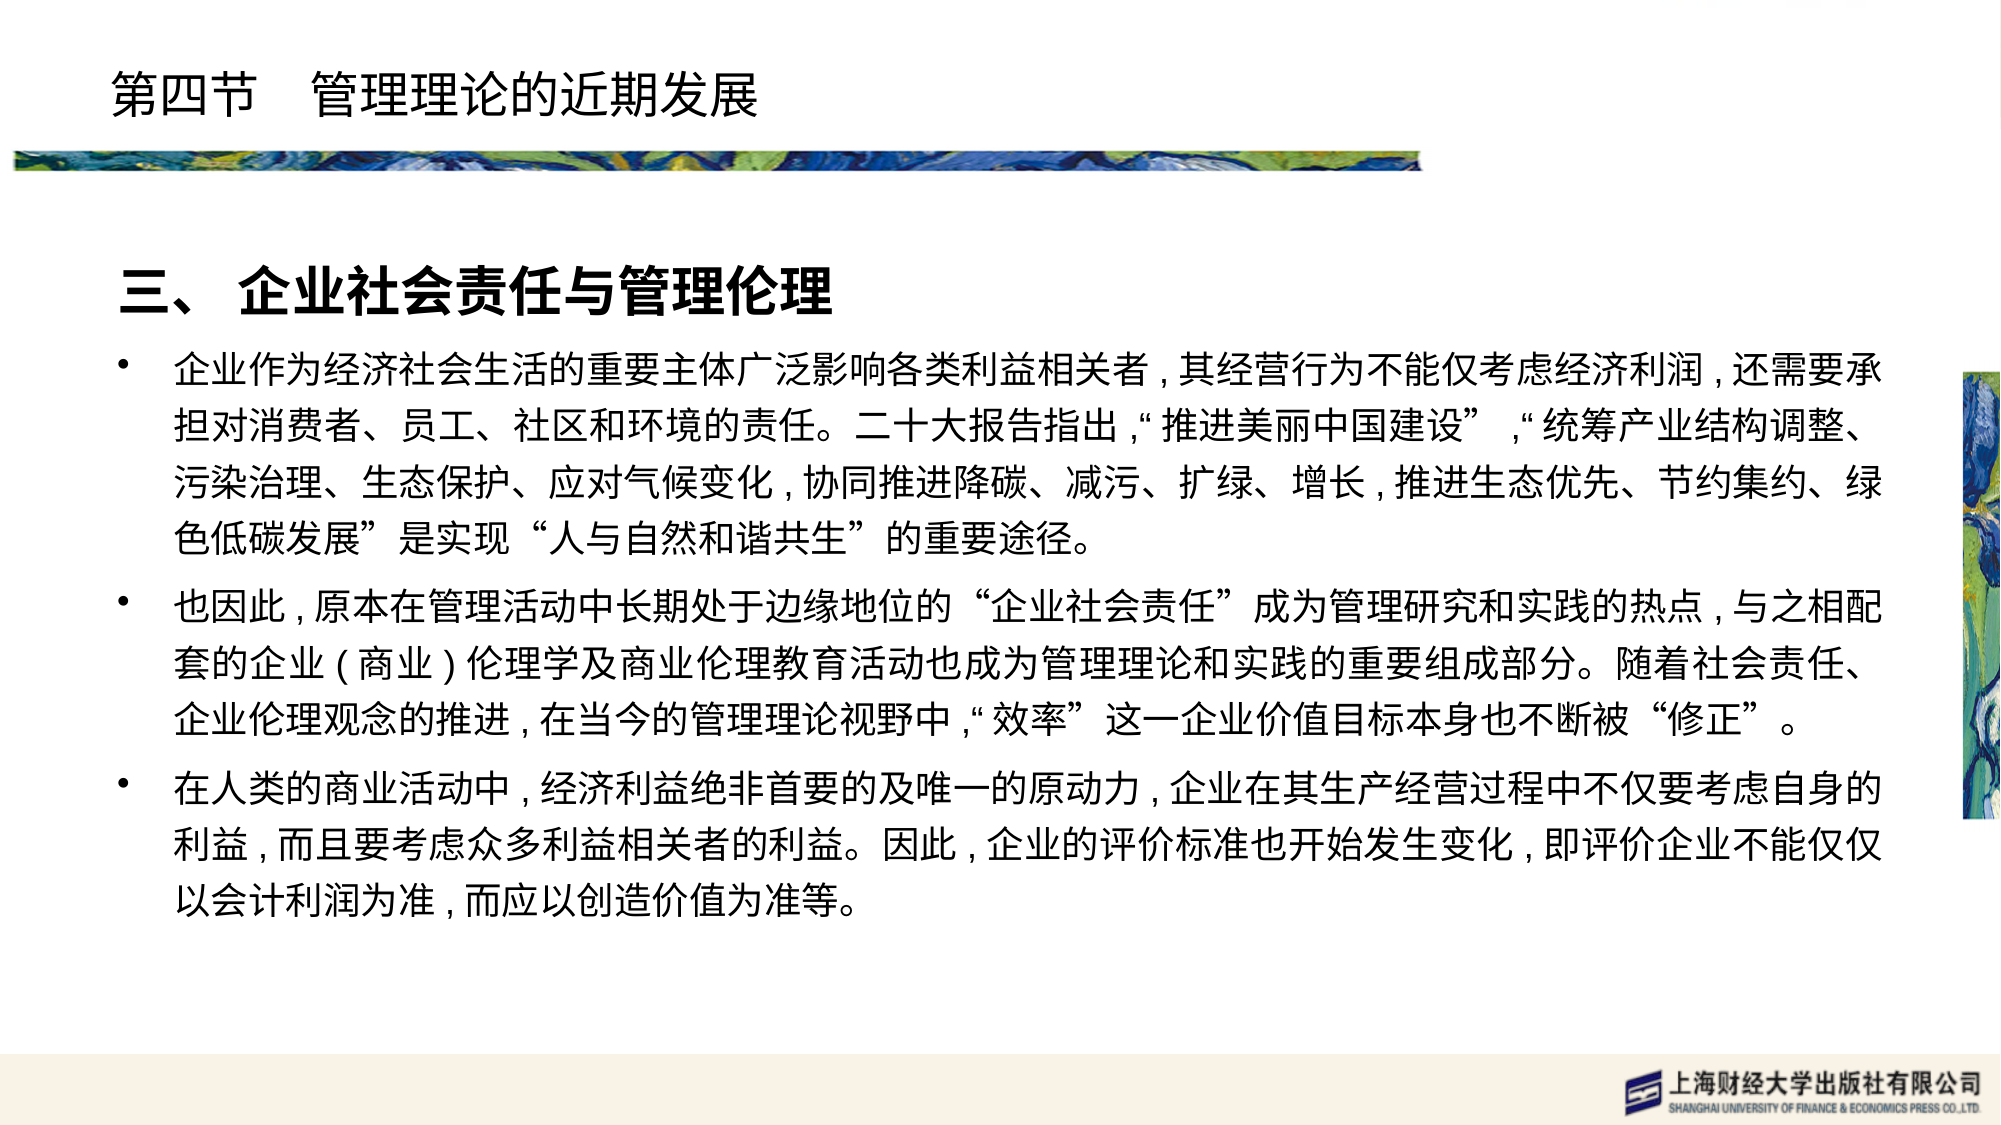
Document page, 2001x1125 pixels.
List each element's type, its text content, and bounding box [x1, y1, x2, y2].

picture [0, 0, 2001, 1125]
list 三、 企业社会责任与管理伦理 企业作为经济社会生活的重要主体广泛影响各类利益相关者,其经营行为不能仅考虑经济利润,还需要承担对消费者、员工、社区和环境的责任。二十大报告指出,“推进美丽中国建设”,“统筹产业结构调整、污染治理、生态保护、应对气候变化,协同推进降碳、减污、扩绿、增长,推进生态优先、节约集约、绿色低碳发展”是实现“人与自然和谐共生”的重要途径。 也因此,原本在管理活动中长期处于边缘地位的“企业社会责任”成为管理研究和实践的热点,与之相配套的企业(商业)伦理学及商业伦理教育活动也成为管理理论和实践的重要组成部分。随着社会责任、企业伦理观念的推进,在当今的管理理论视野中,“效率”这一企业价值目标本身也不断被“修正”。 在人类的商业活动中,经济利益绝非首要的及唯一的原动力,企业在其生产经营过程中不仅要考虑自身的利益,而且要考虑众多利益相关者的利益。因此,企业的评价标准也开始发生变化,即评价企业不能仅仅以会计利润为准,而应以创造价值为准等。 [102, 233, 1898, 1032]
title 第四节 管理理论的近期发展 [94, 42, 1451, 146]
